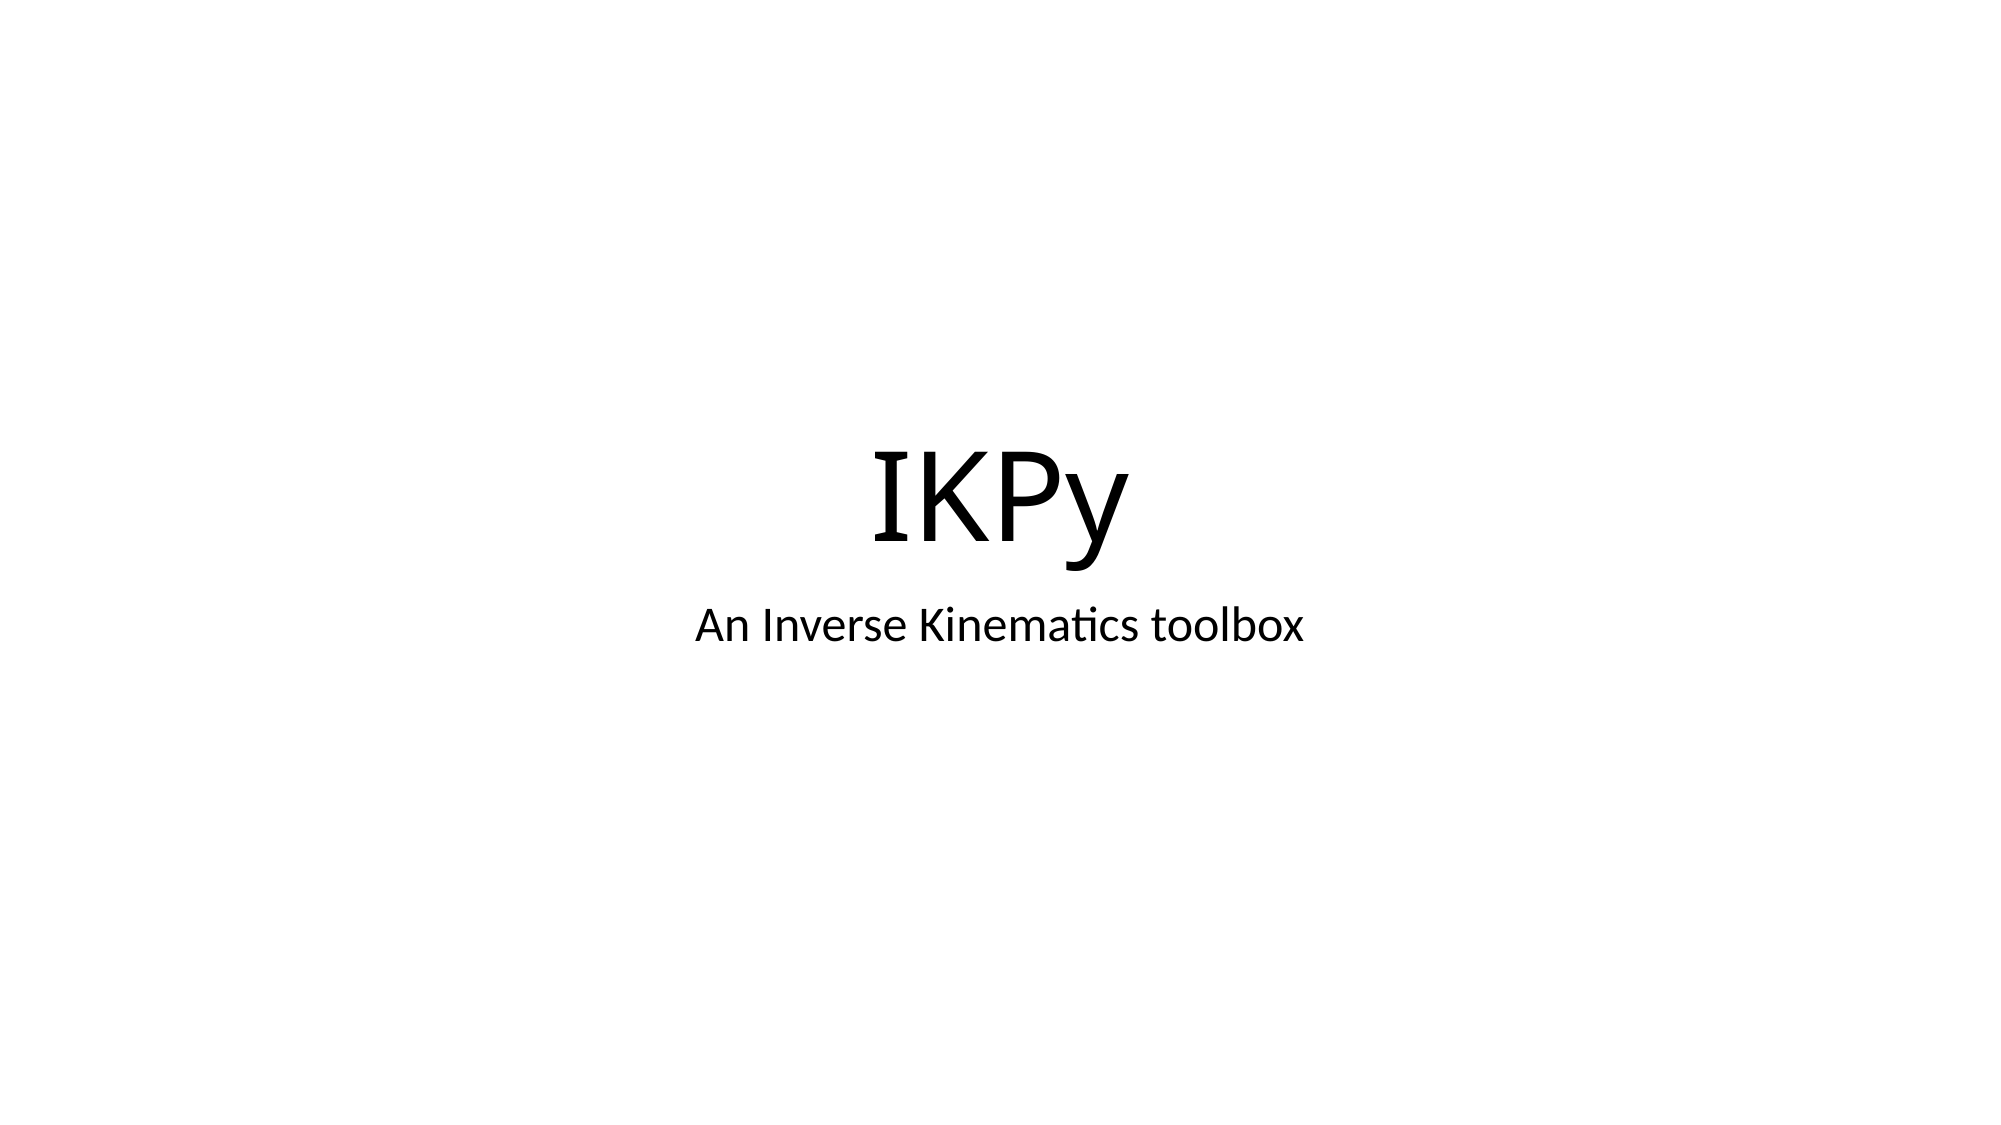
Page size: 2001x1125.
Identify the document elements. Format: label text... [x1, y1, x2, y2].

title IKPy [249, 184, 1750, 576]
subtitle An Inverse Kinematics toolbox [249, 590, 1750, 863]
